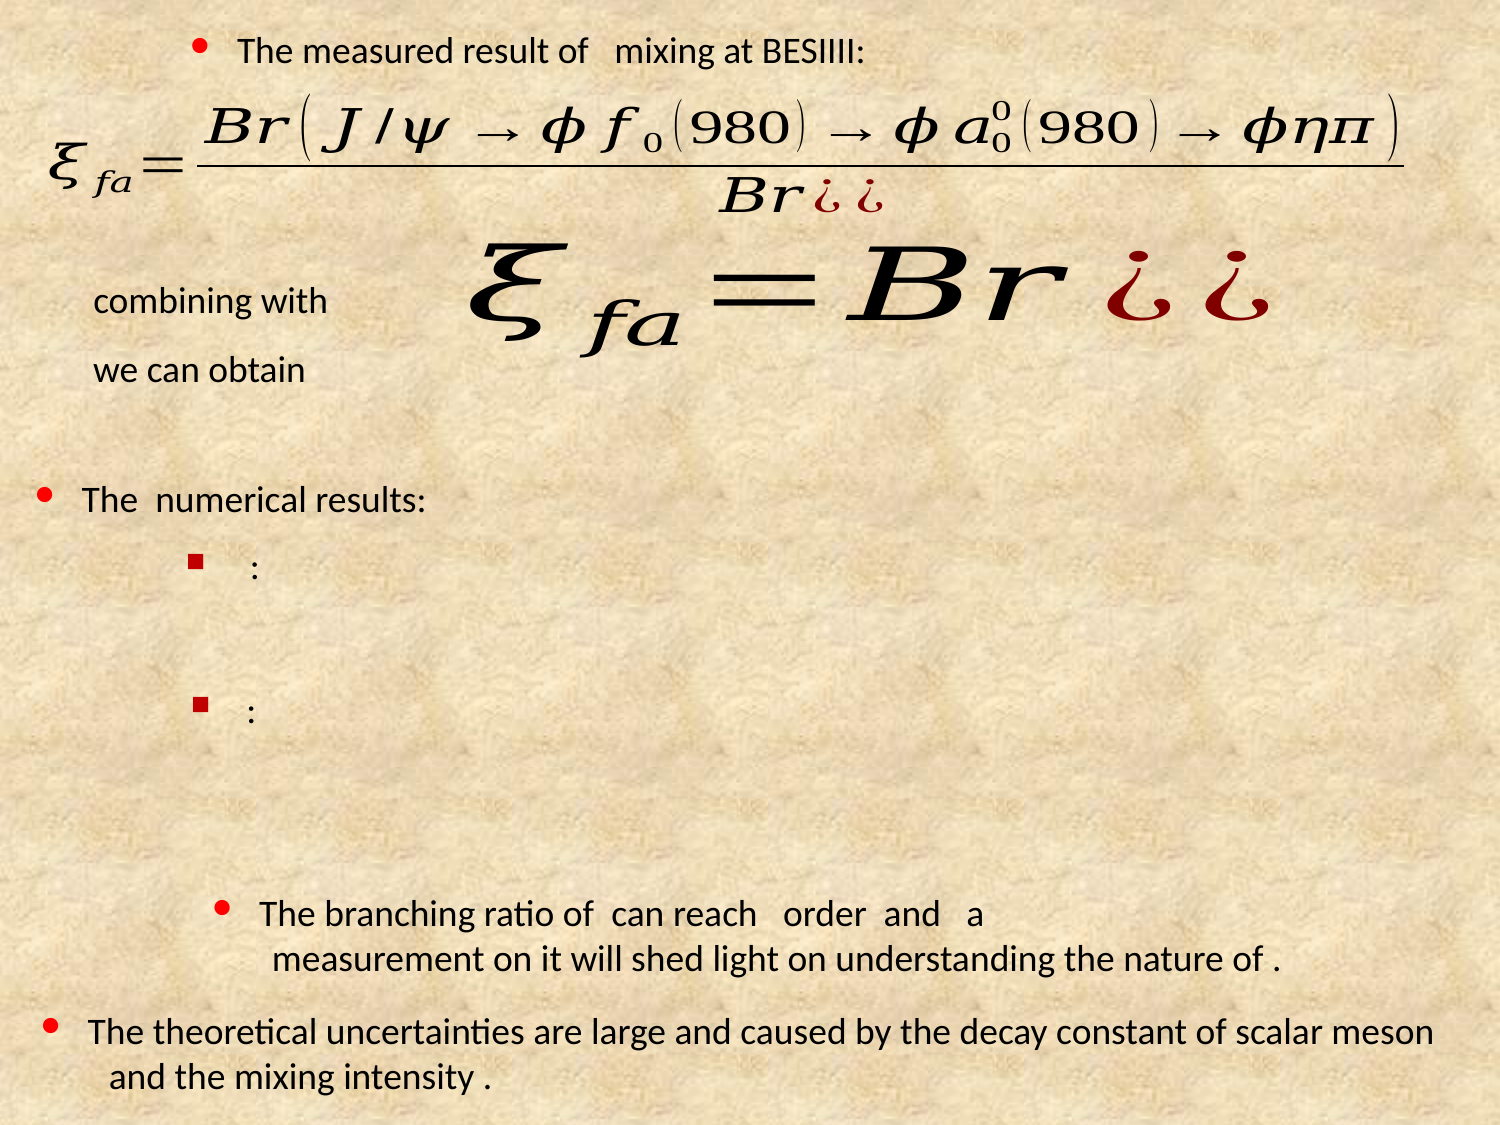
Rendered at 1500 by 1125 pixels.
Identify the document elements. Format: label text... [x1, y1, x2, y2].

text_box combining with [78, 268, 344, 329]
text_box The numerical results: [20, 467, 443, 528]
picture [0, 0, 1500, 1125]
text_box we can obtain [78, 338, 322, 398]
